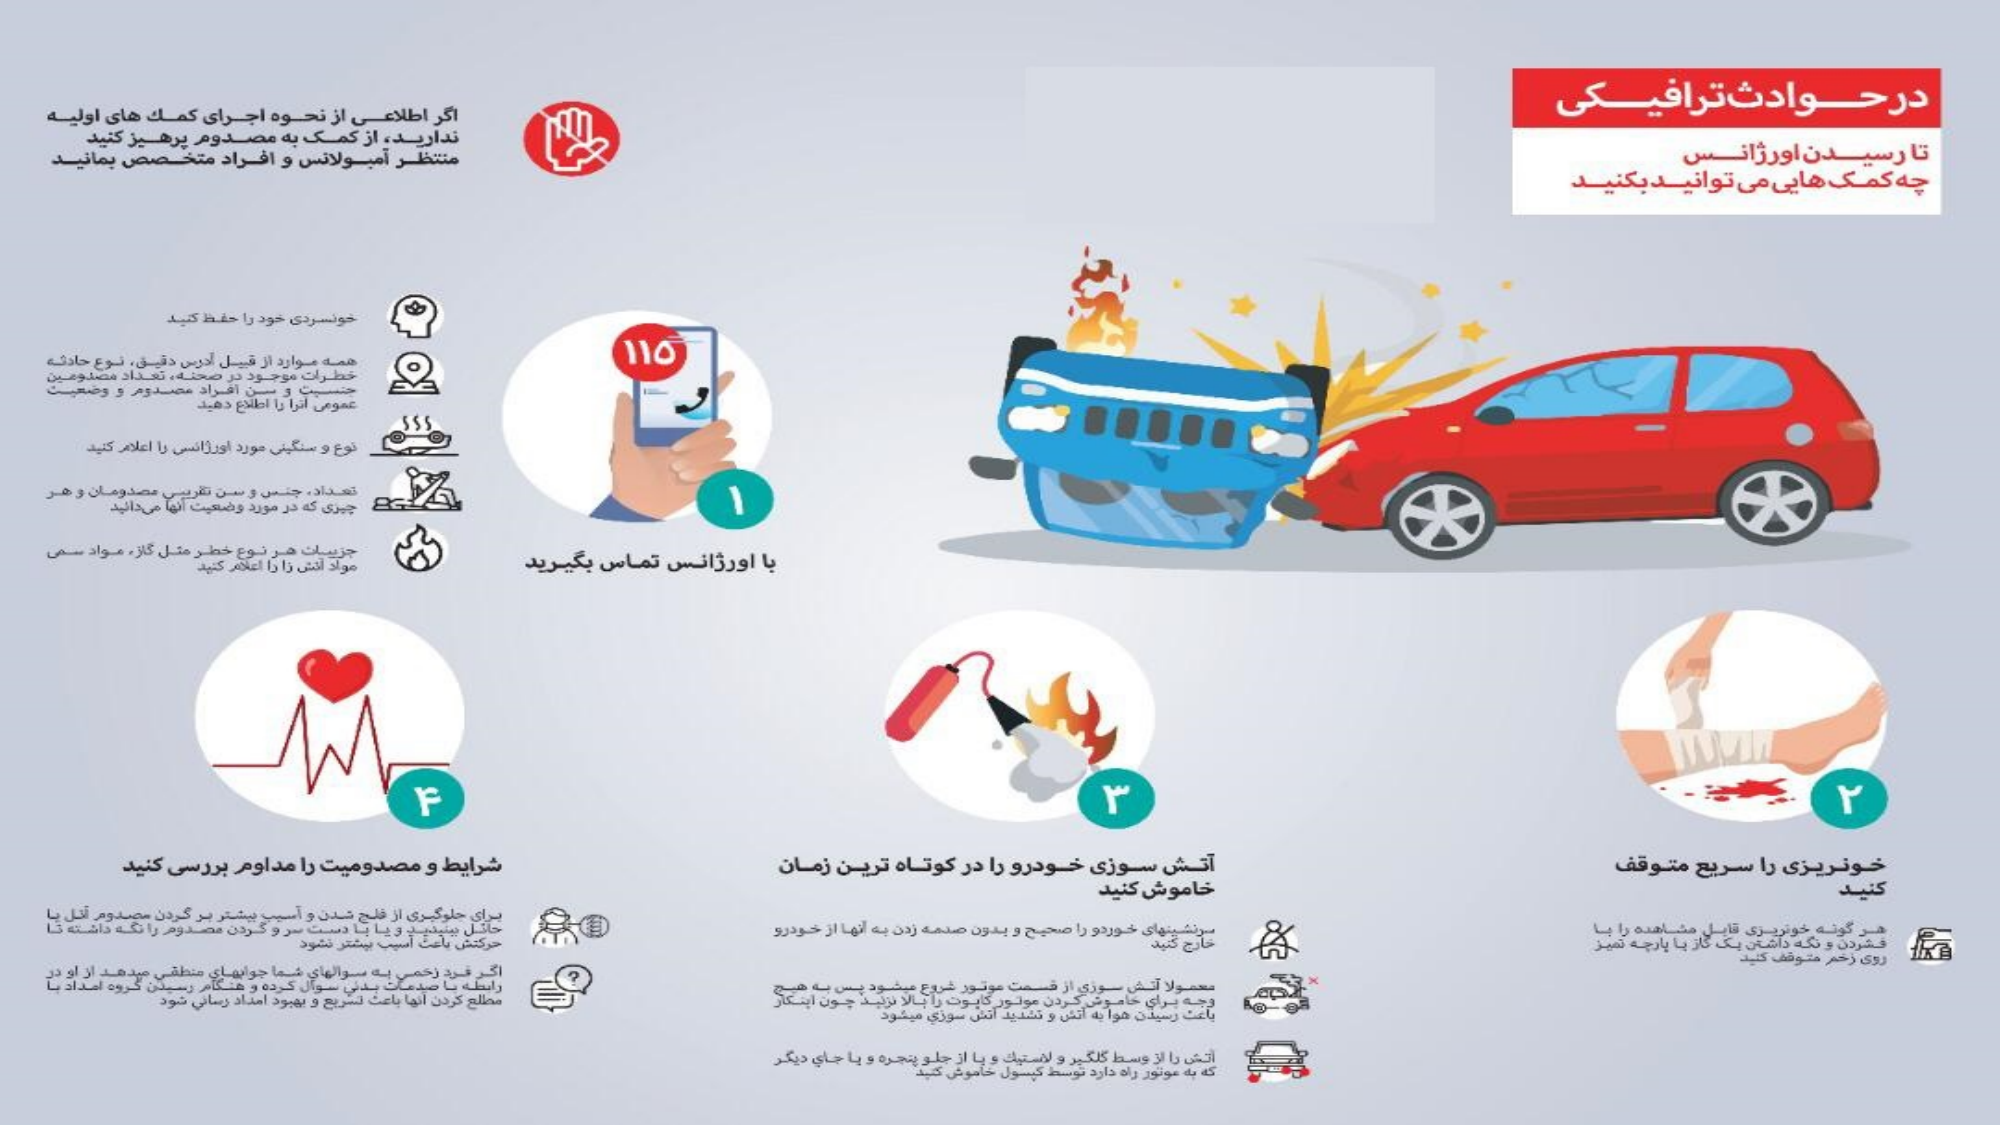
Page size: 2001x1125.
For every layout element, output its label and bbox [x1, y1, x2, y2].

text_box [0, 0, 2000, 1125]
